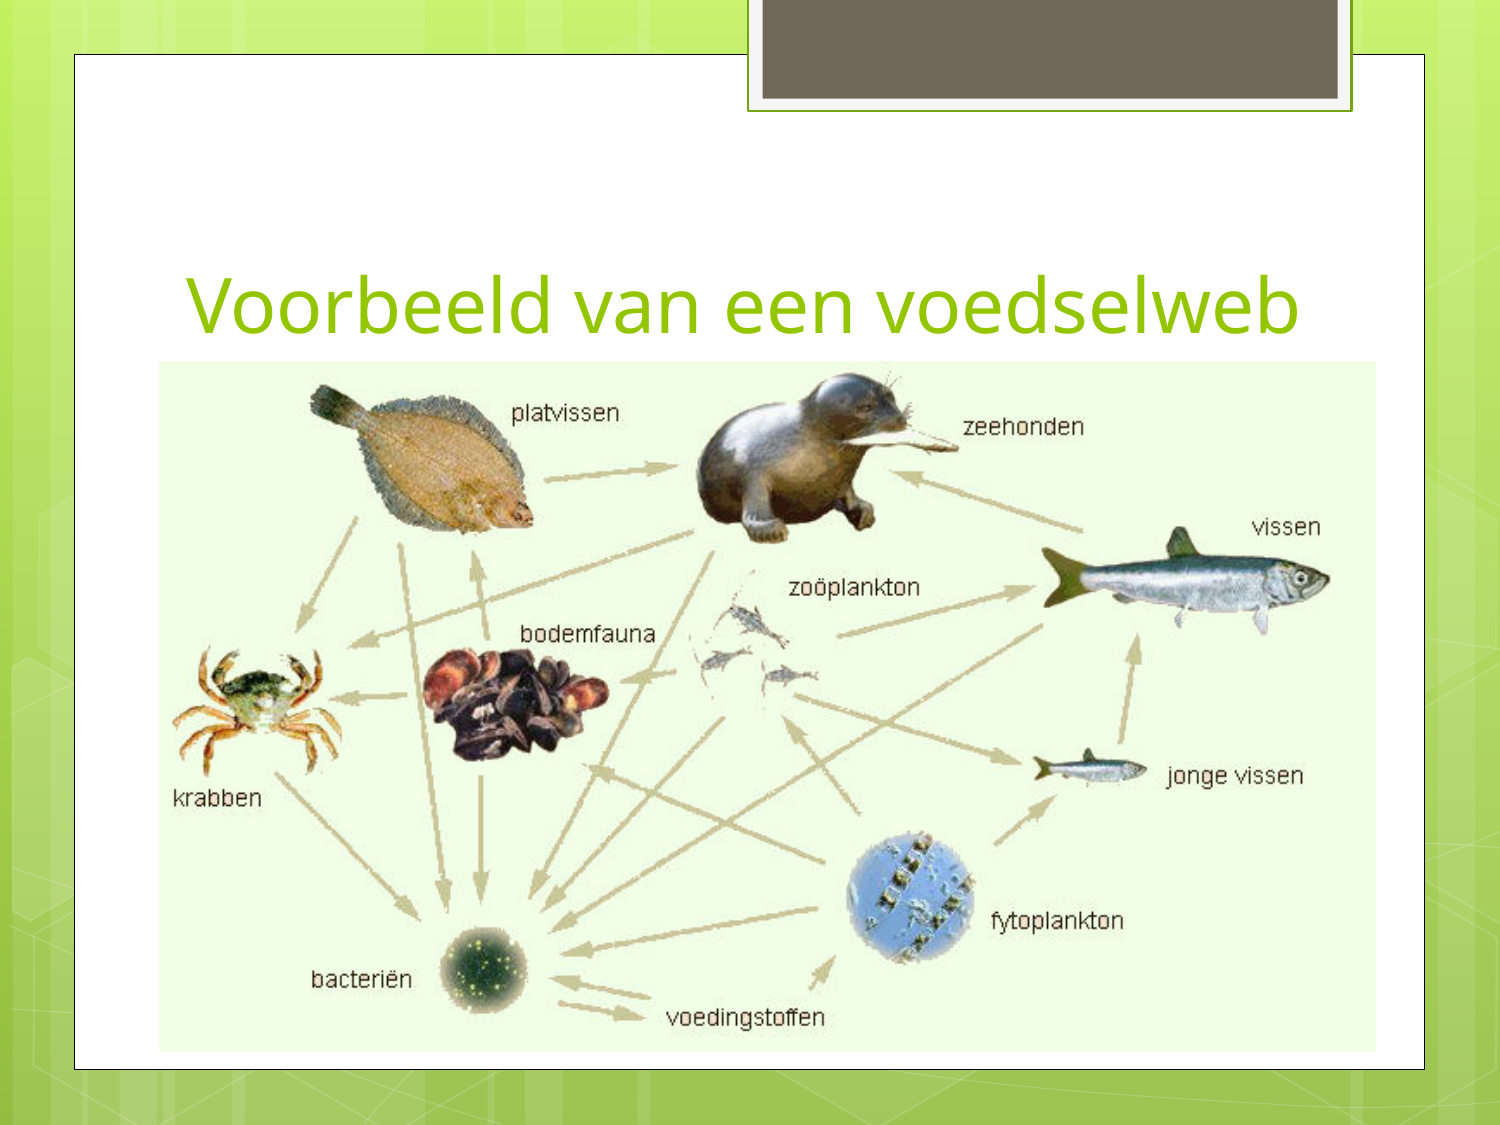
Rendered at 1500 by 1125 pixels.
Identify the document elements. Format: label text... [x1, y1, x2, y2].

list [159, 361, 1377, 1053]
title Voorbeeld van een voedselweb [171, 168, 1324, 357]
